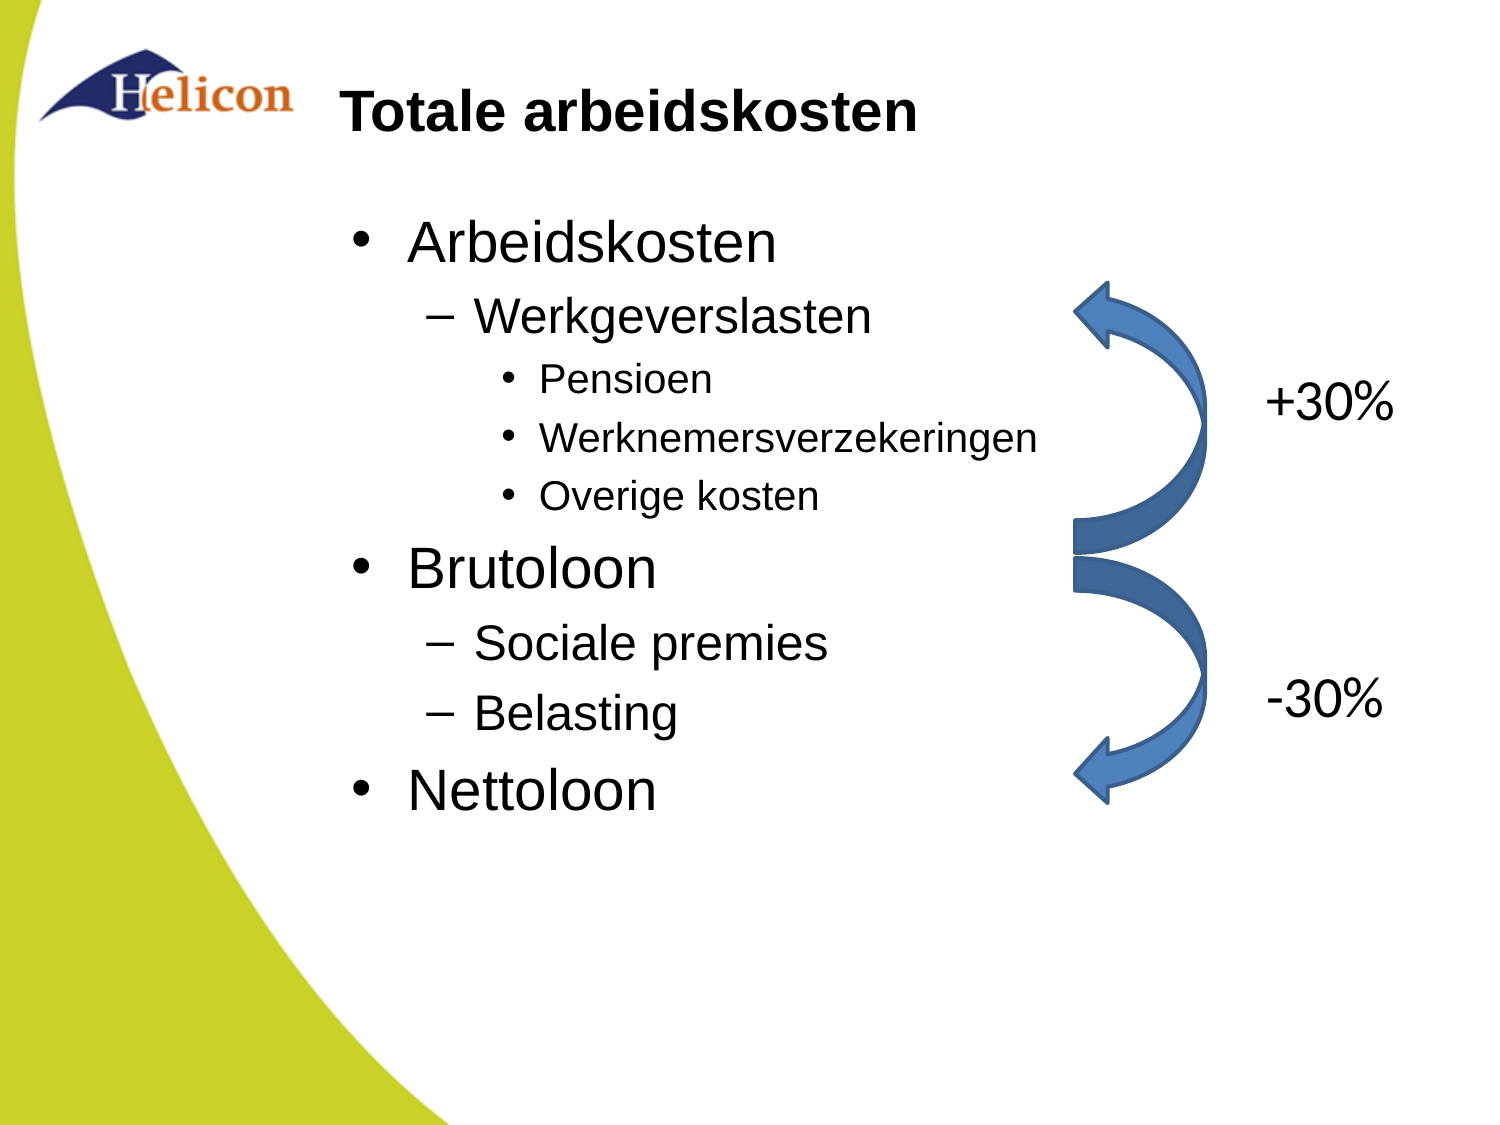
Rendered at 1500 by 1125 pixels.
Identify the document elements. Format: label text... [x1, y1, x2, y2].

text_box +30% [1251, 354, 1441, 440]
list Arbeidskosten Werkgeverslasten Pensioen Werknemersverzekeringen Overige kosten Brutoloon Sociale premies Belasting Nettoloon [336, 196, 1425, 1005]
title Totale arbeidskosten [324, 54, 1415, 161]
text_box [1073, 556, 1208, 805]
text_box [1073, 280, 1208, 555]
text_box -30% [1251, 651, 1441, 737]
picture [0, 0, 1500, 1125]
